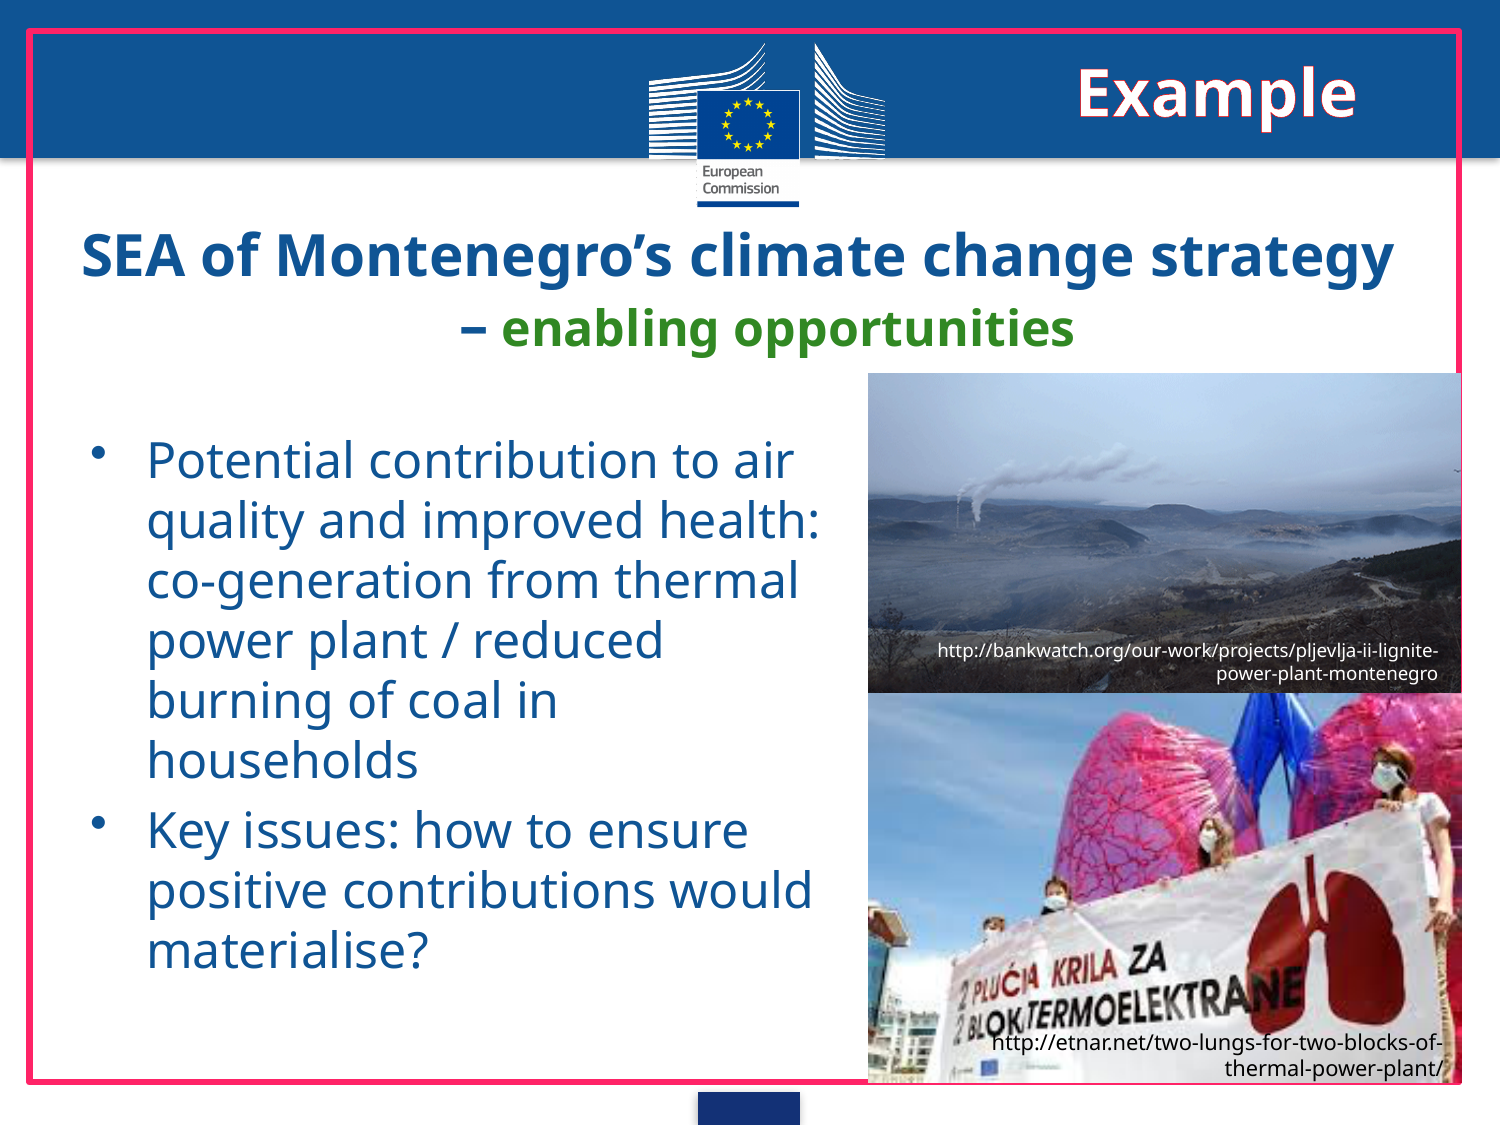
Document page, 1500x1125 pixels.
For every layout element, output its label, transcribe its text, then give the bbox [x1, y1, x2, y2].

text_box [29, 30, 1459, 1083]
title SEA of Montenegro’s climate change strategy – enabling opportunities [64, 179, 1412, 398]
list Potential contribution to air quality and improved health: co-generation from thermal power plant / reduced burning of coal in households Key issues: how to ensure positive contributions would materialise? [75, 420, 857, 1000]
text_box Example [986, 42, 1447, 138]
picture [867, 373, 1462, 1083]
